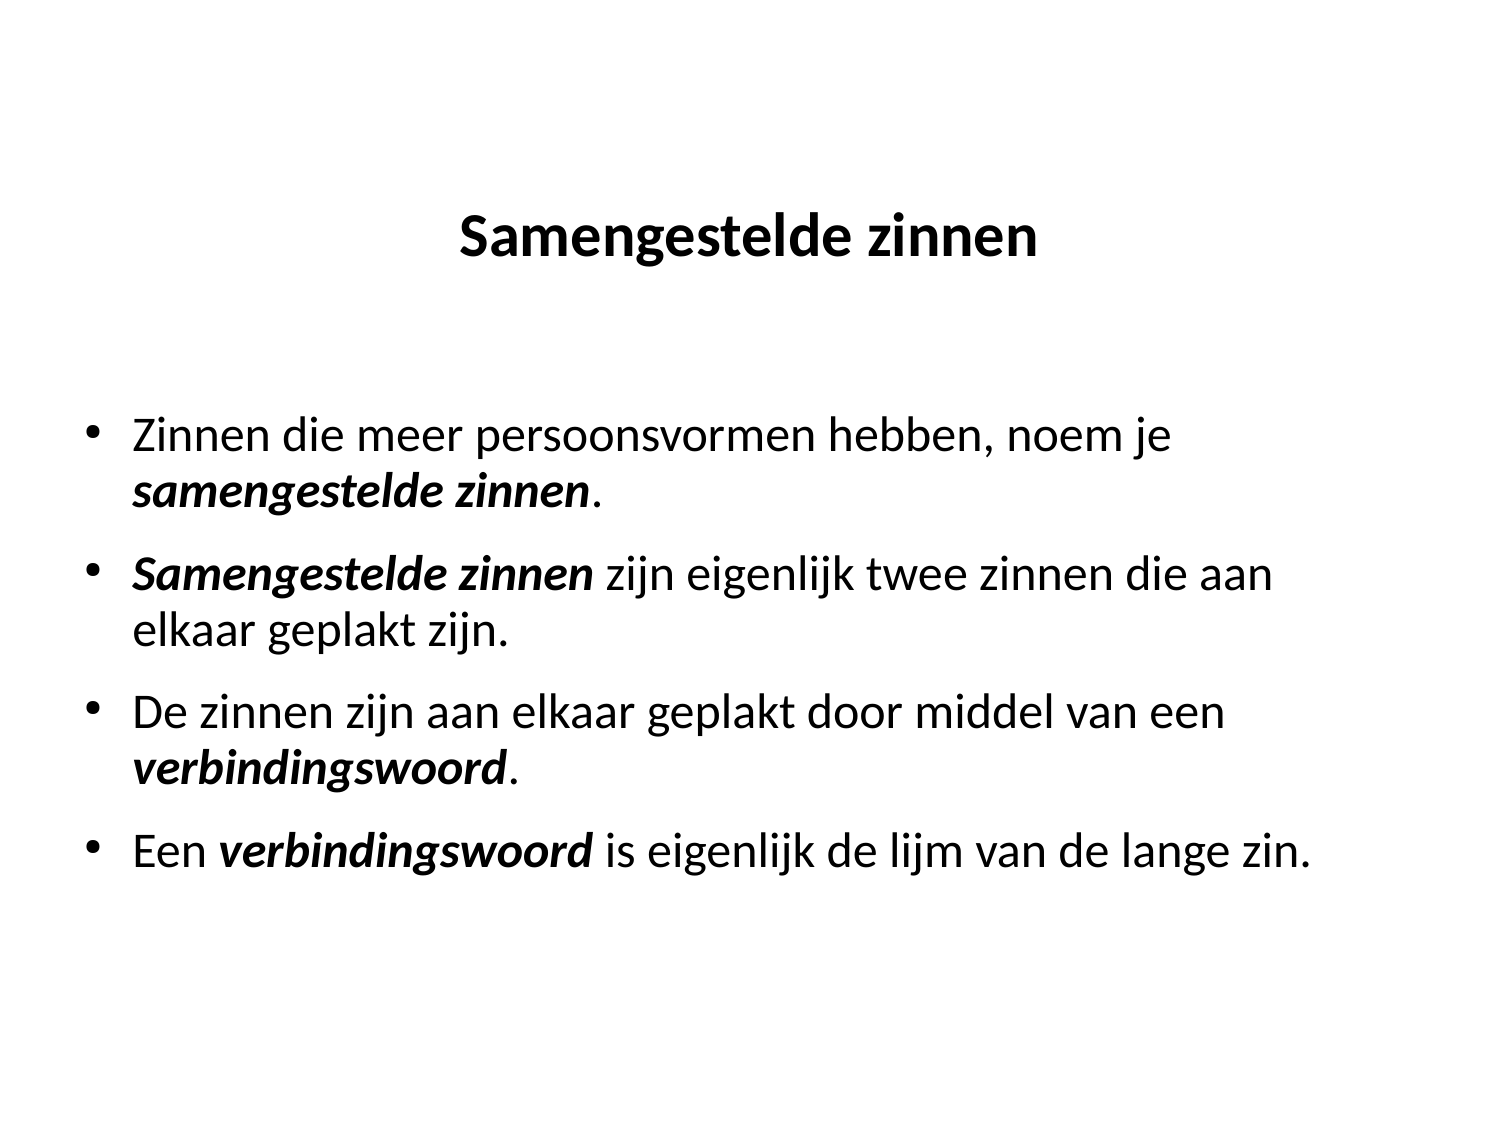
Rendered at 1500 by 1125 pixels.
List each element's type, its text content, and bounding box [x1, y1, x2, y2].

list Zinnen die meer persoonsvormen hebben, noem je samengestelde zinnen. Samengestelde zinnen zijn eigenlijk twee zinnen die aan elkaar geplakt zijn. De zinnen zijn aan elkaar geplakt door middel van een verbindingswoord. Een verbindingswoord is eigenlijk de lijm van de lange zin. [68, 260, 1388, 913]
title Samengestelde zinnen [74, 138, 1425, 327]
